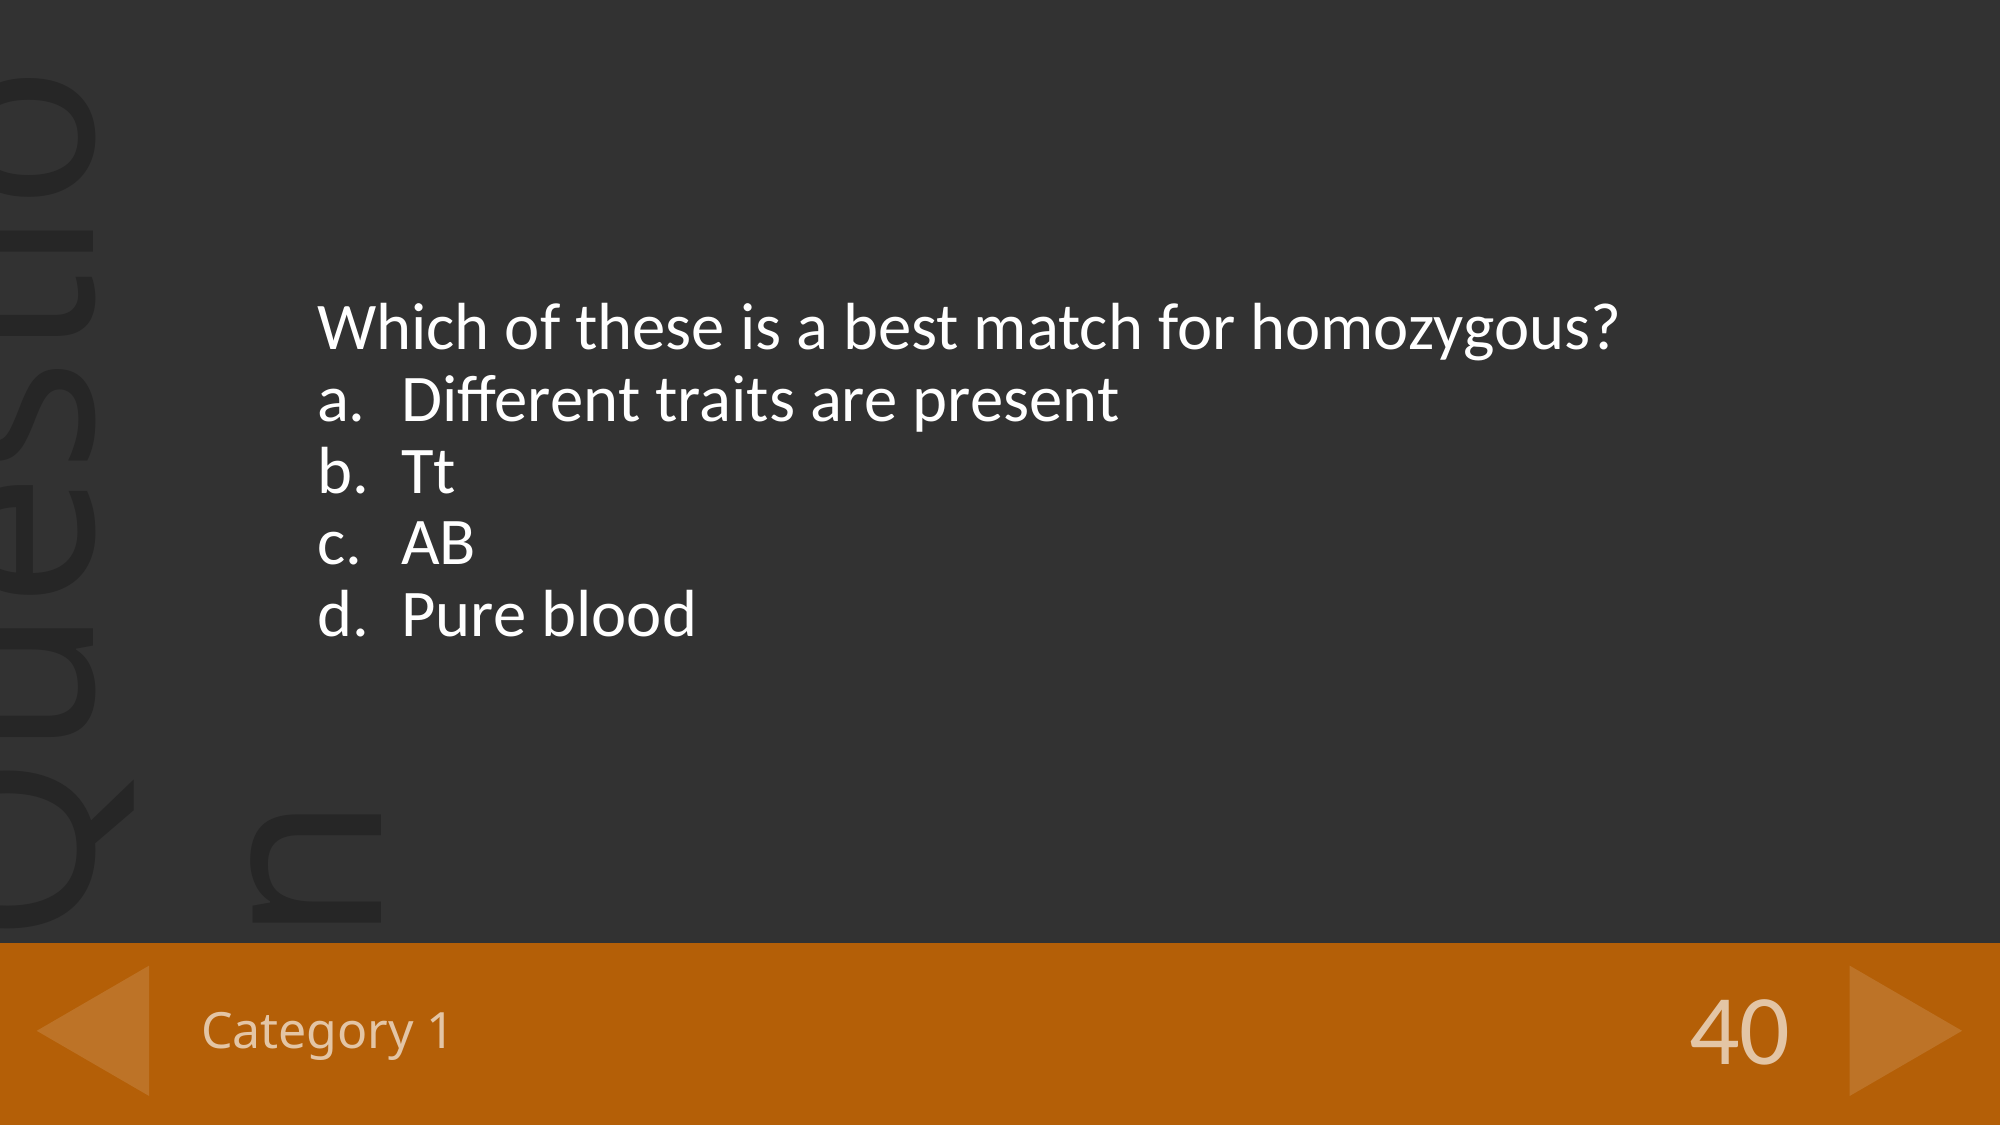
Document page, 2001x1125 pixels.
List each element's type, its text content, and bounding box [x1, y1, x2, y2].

list Which of these is a best match for homozygous? Different traits are present Tt AB Pure blood [302, 307, 1760, 636]
list 40 [1494, 967, 1806, 1097]
title Category 1 [185, 967, 1494, 1097]
